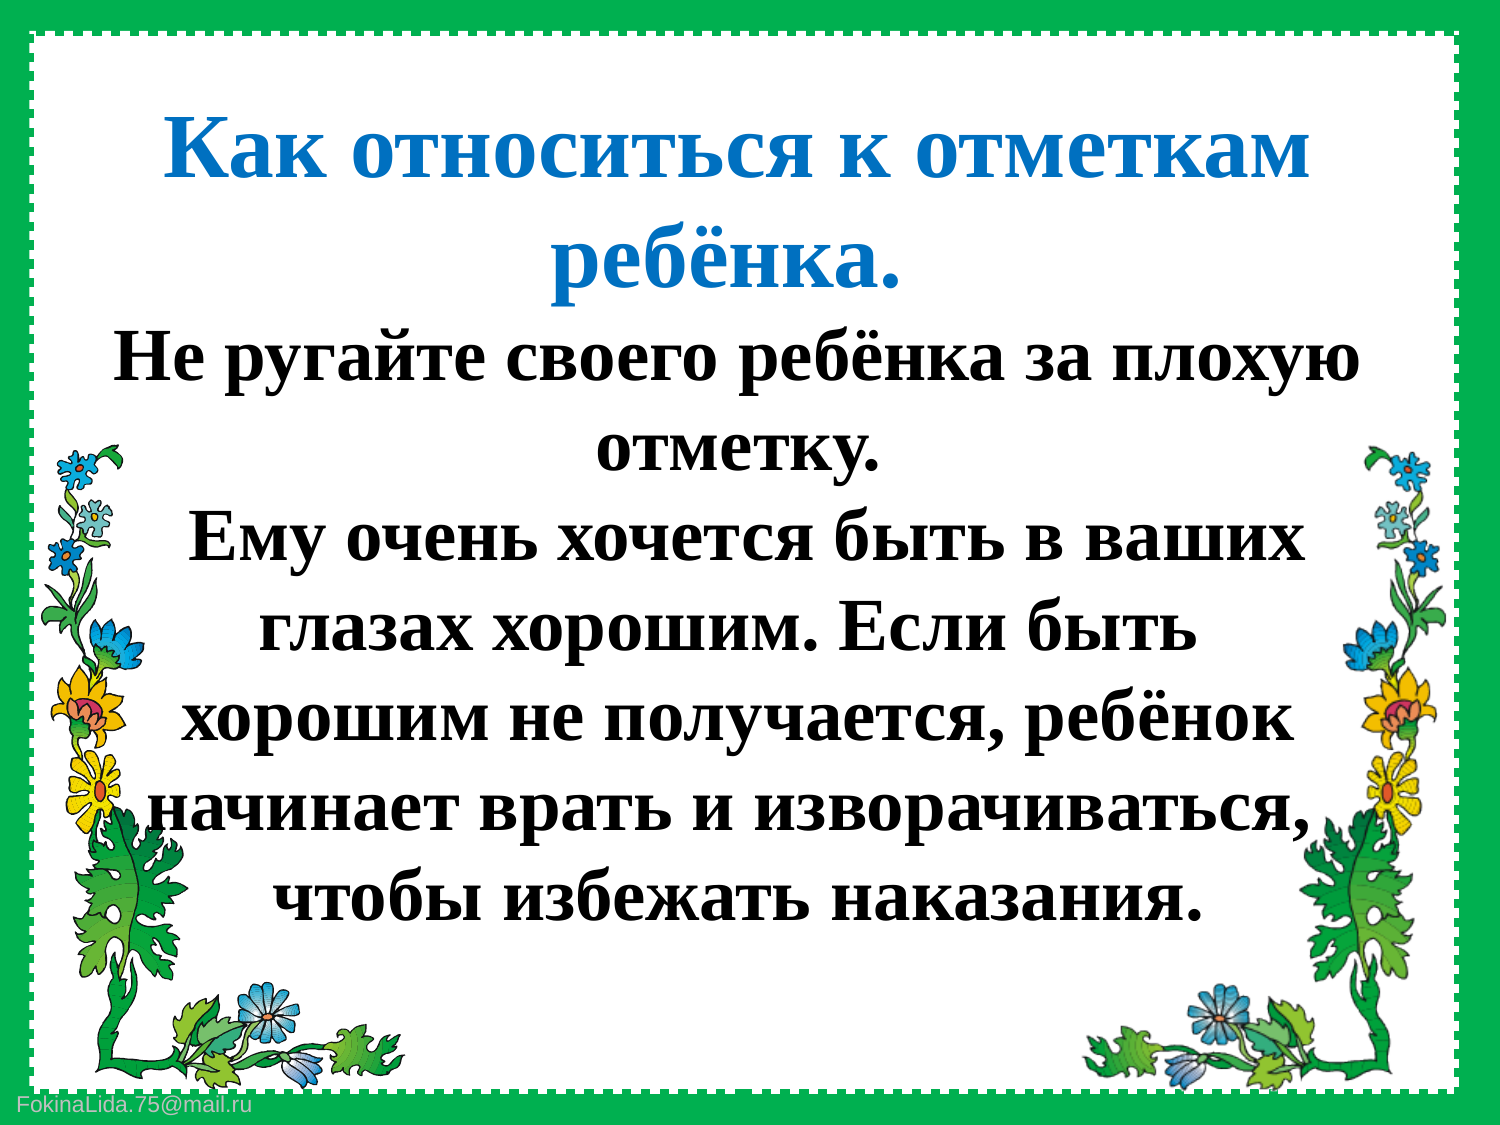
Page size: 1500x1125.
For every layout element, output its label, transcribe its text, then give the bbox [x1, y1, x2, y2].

picture [1080, 444, 1448, 1093]
text_box Как относиться к отметкам ребёнка. Не ругайте своего ребёнка за плохую отметку. Ему очень хочется быть в ваших глазах хорошим. Если быть хорошим не получается, ребёнок начинает врать и изворачиваться, чтобы избежать наказания. [53, 78, 1424, 943]
